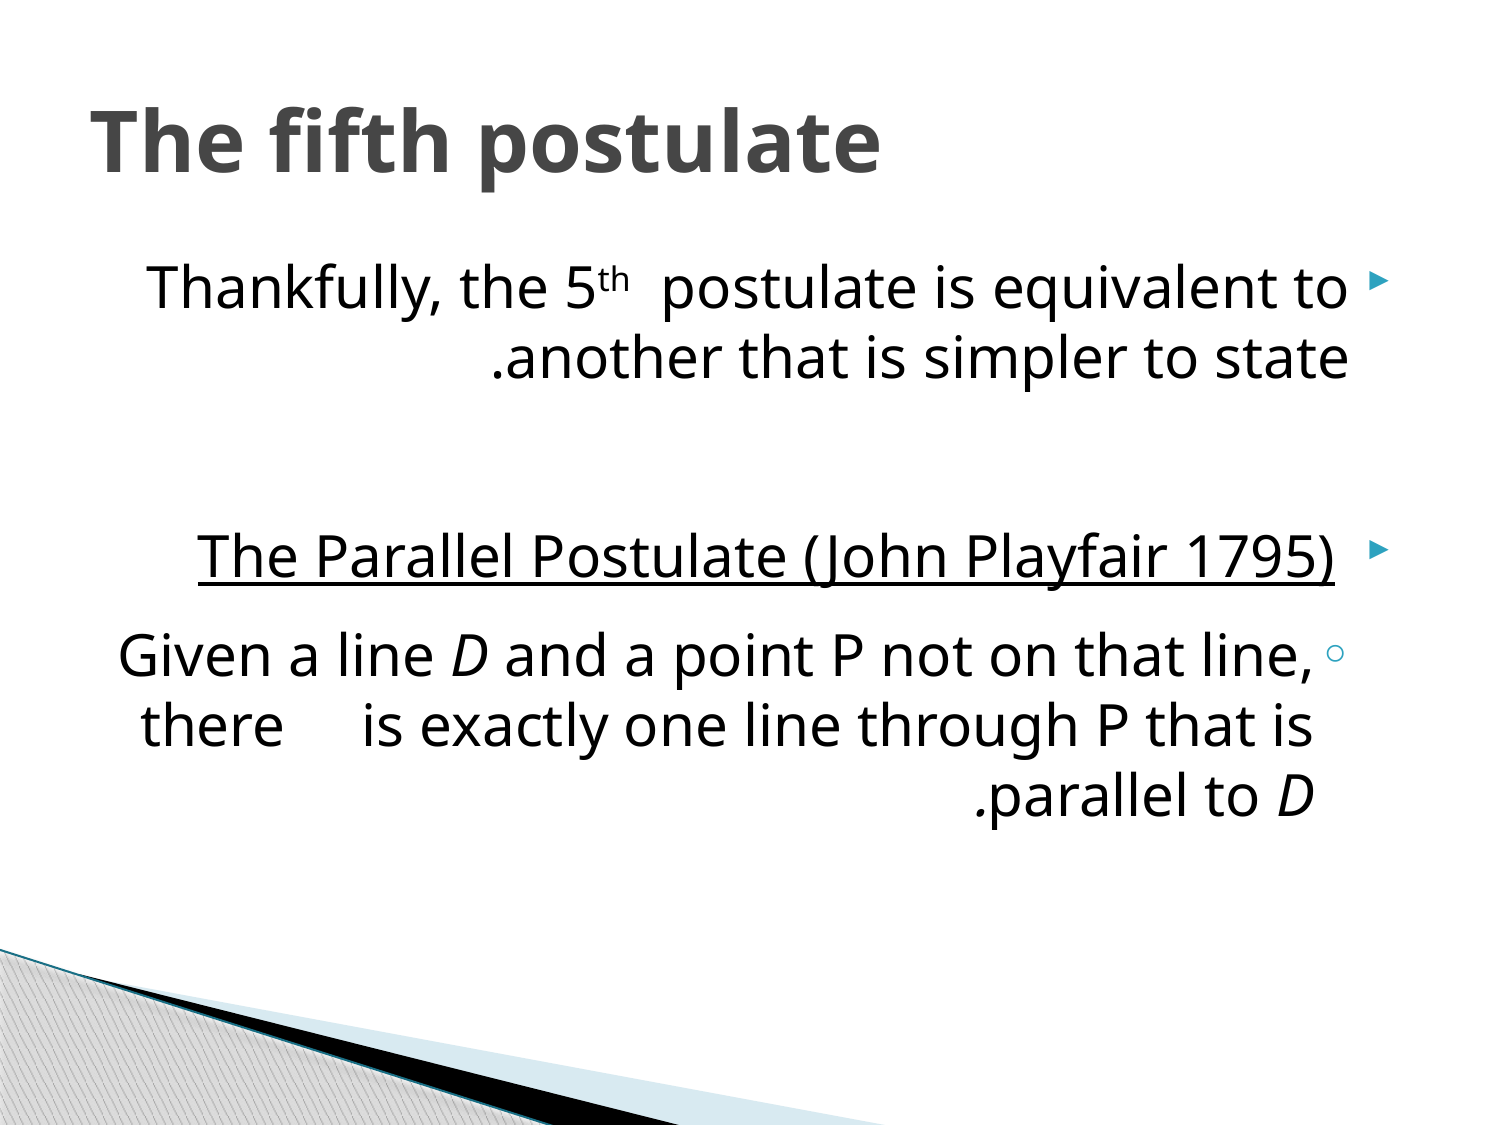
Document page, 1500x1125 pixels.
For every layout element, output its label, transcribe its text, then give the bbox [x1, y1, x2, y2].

list Thankfully, the 5th postulate is equivalent to another that is simpler to state. The Parallel Postulate (John Playfair 1795) Given a line D and a point P not on that line, there is exactly one line through P that is parallel to D. [75, 243, 1425, 986]
title The fifth postulate [75, 45, 1425, 233]
